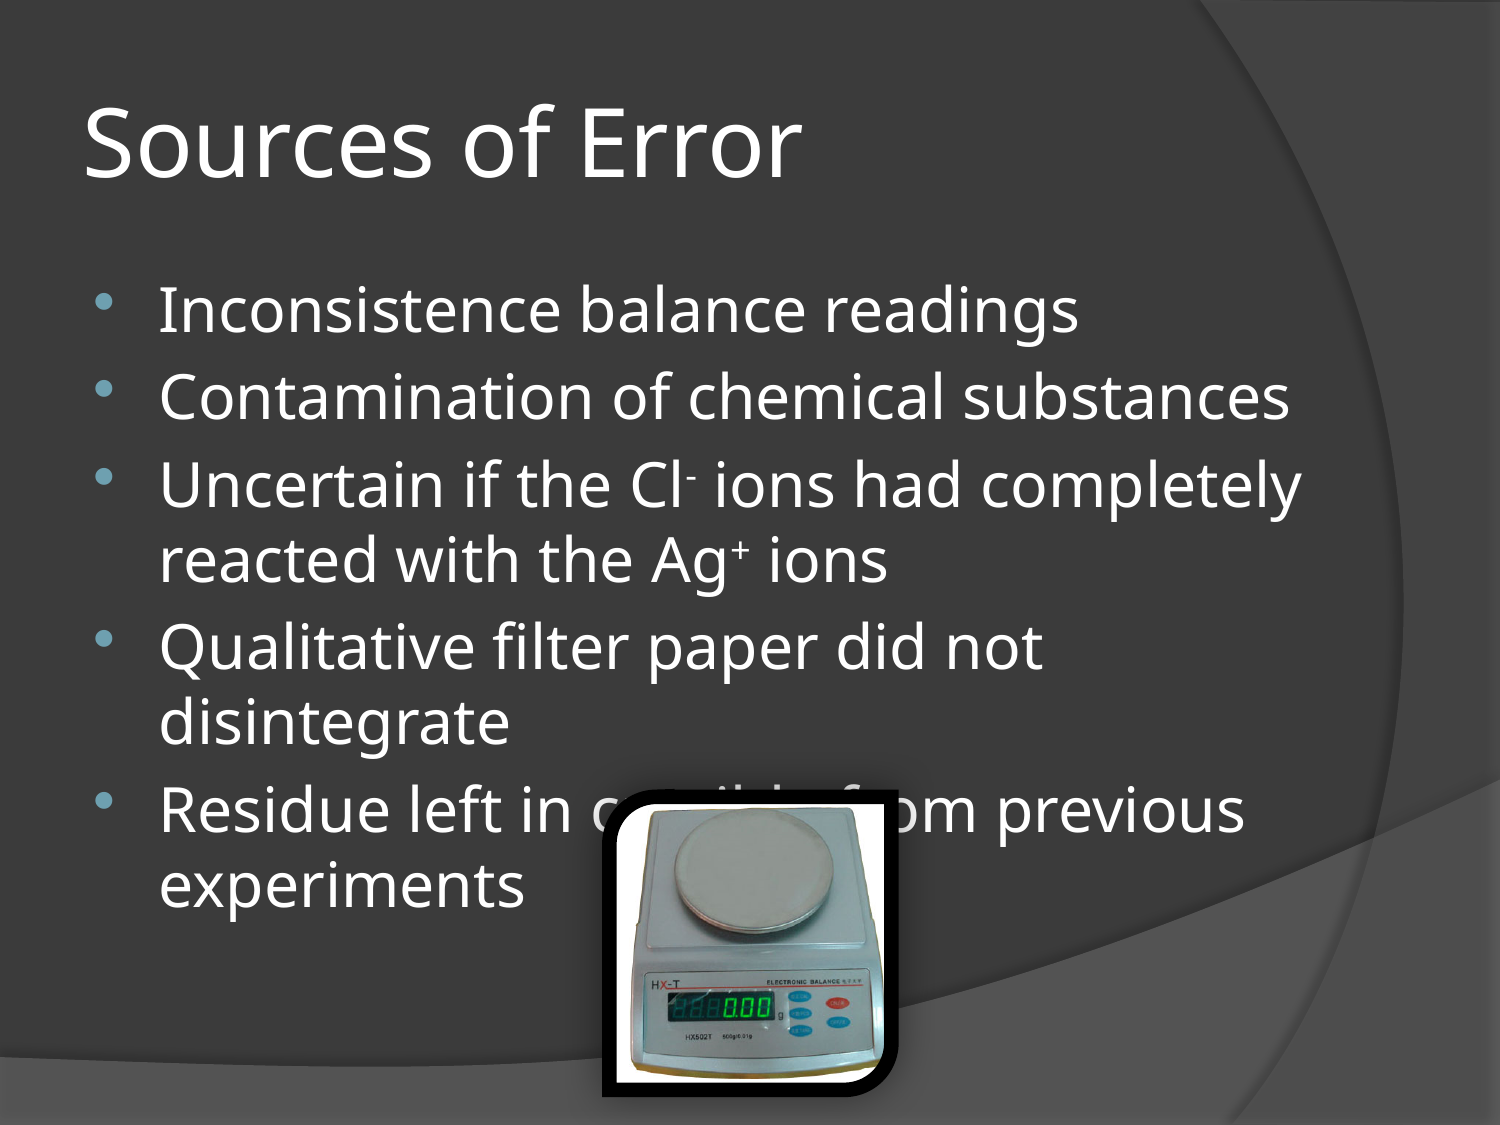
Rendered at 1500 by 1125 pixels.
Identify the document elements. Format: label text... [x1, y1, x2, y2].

list Inconsistence balance readings Contamination of chemical substances Uncertain if the Cl- ions had completely reacted with the Ag+ ions Qualitative filter paper did not disintegrate Residue left in crucible from previous experiments [75, 262, 1407, 1005]
title Sources of Error [75, 45, 1300, 233]
picture [609, 796, 892, 1091]
